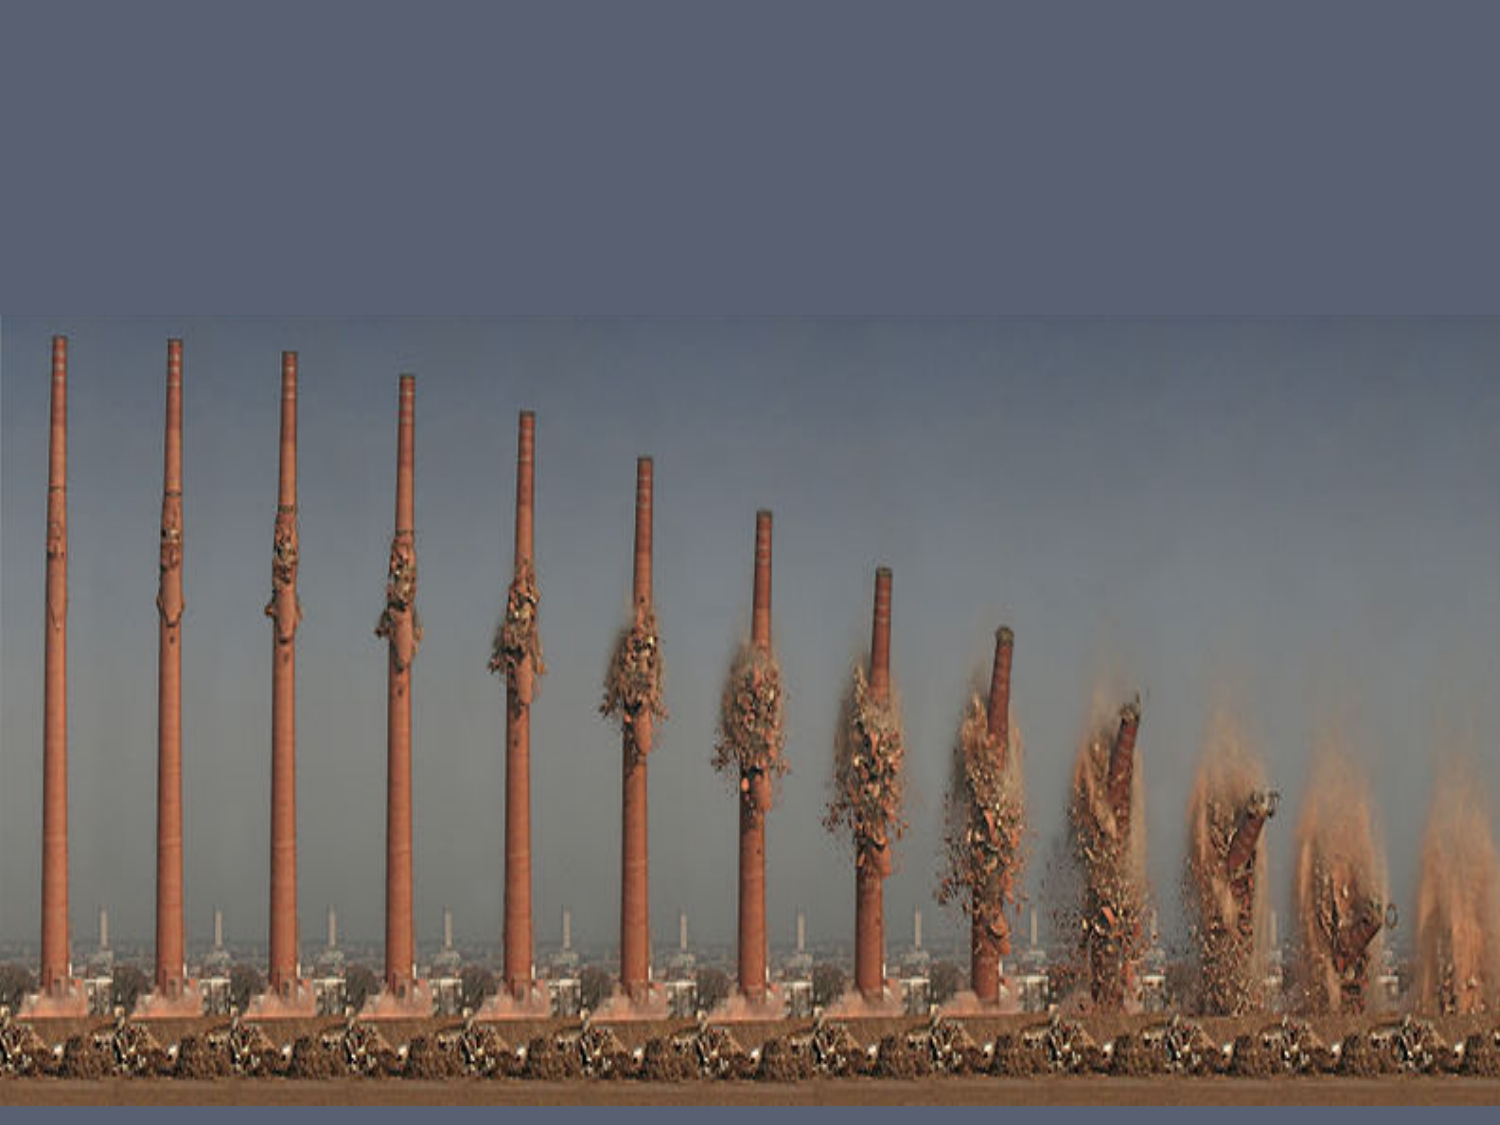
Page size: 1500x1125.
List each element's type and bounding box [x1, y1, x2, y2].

picture [0, 315, 1500, 1107]
